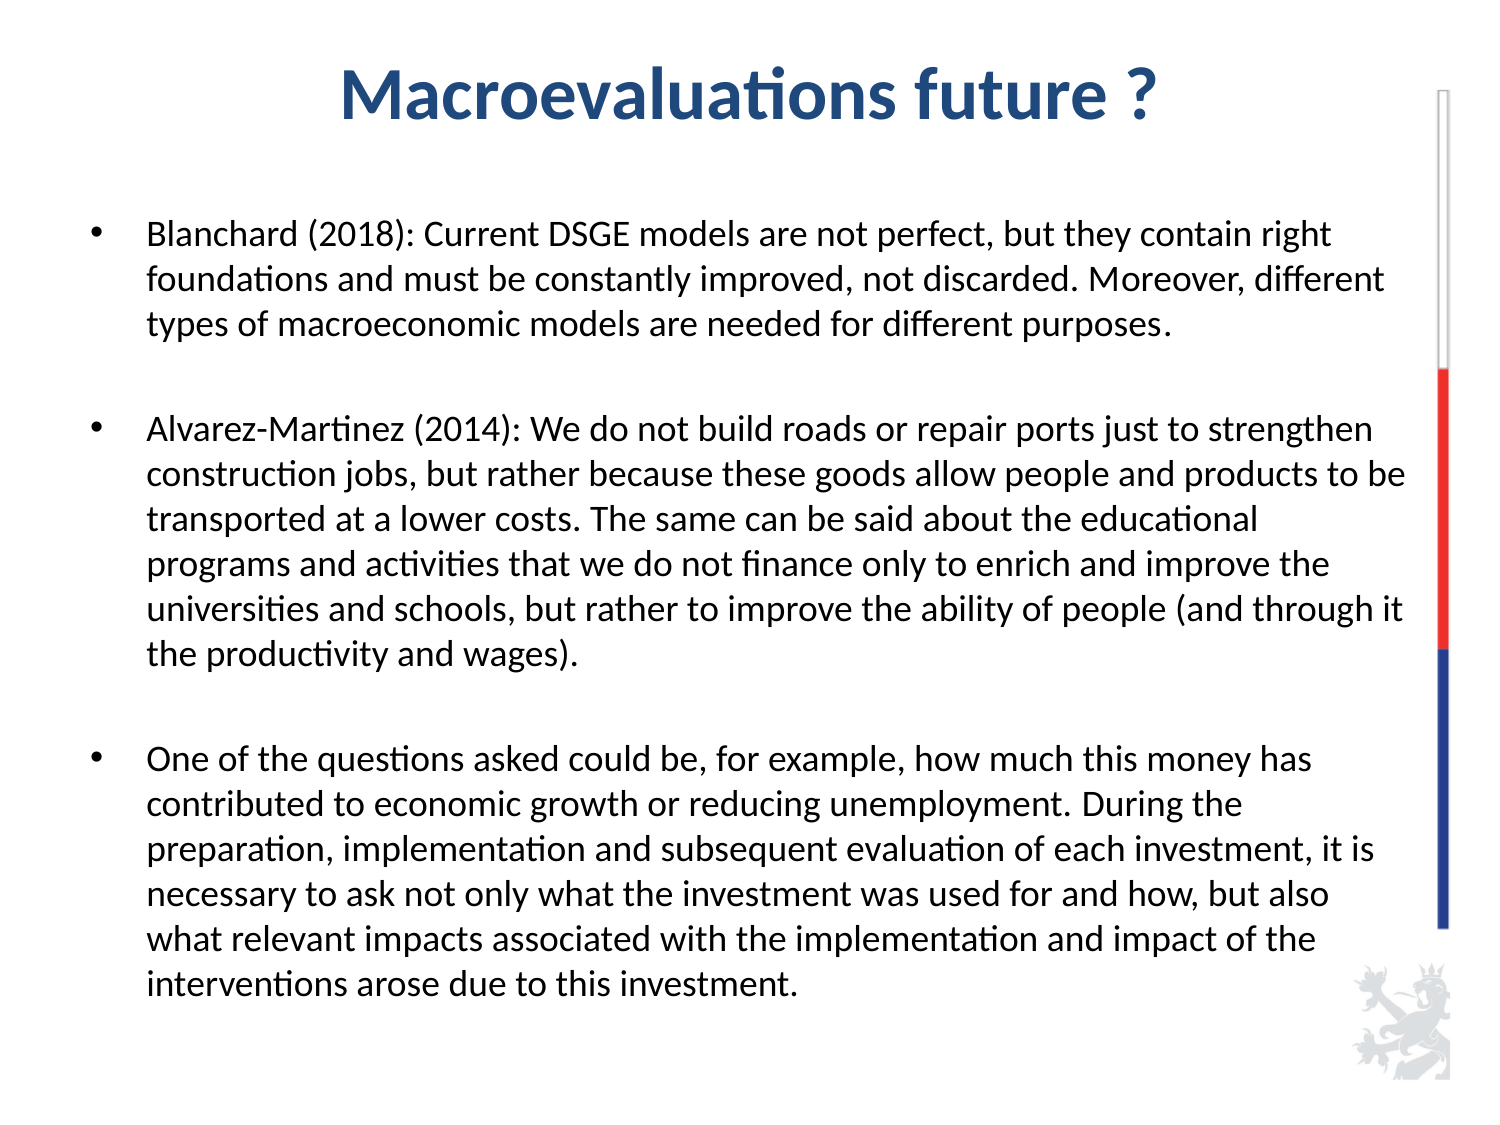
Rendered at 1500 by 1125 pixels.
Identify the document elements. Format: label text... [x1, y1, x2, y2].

title Macroevaluations future ? [75, 0, 1425, 149]
list Blanchard (2018): Current DSGE models are not perfect, but they contain right foundations and must be constantly improved, not discarded. Moreover, different types of macroeconomic models are needed for different purposes. Alvarez-Martinez (2014): We do not build roads or repair ports just to strengthen construction jobs, but rather because these goods allow people and products to be transported at a lower costs. The same can be said about the educational programs and activities that we do not finance only to enrich and improve the universities and schools, but rather to improve the ability of people (and through it the productivity and wages). One of the questions asked could be, for example, how much this money has contributed to economic growth or reducing unemployment. During the preparation, implementation and subsequent evaluation of each investment, it is necessary to ask not only what the investment was used for and how, but also what relevant impacts associated with the implementation and impact of the interventions arose due to this investment. [75, 149, 1425, 1071]
picture [1429, 84, 1458, 938]
picture [1347, 960, 1451, 1083]
